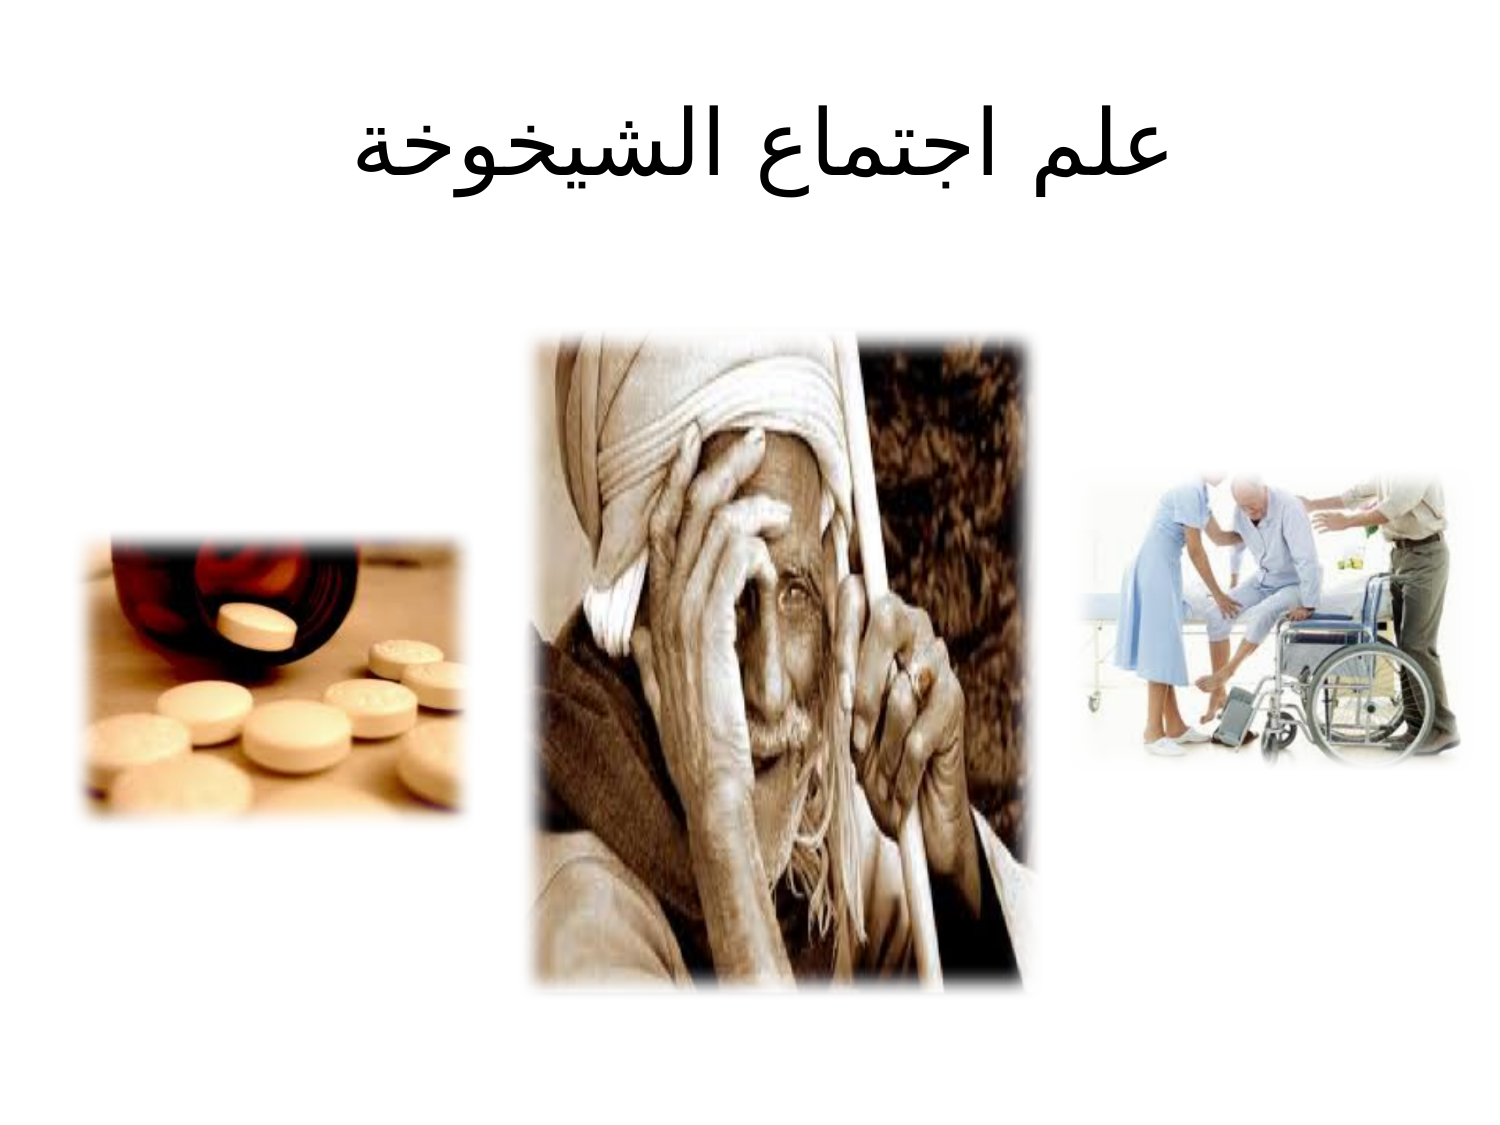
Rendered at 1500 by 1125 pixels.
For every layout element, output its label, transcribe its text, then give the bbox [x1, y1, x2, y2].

picture [1068, 467, 1474, 772]
picture [70, 526, 476, 831]
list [518, 326, 1043, 1000]
title علم اجتماع الشيخوخة [75, 45, 1425, 233]
